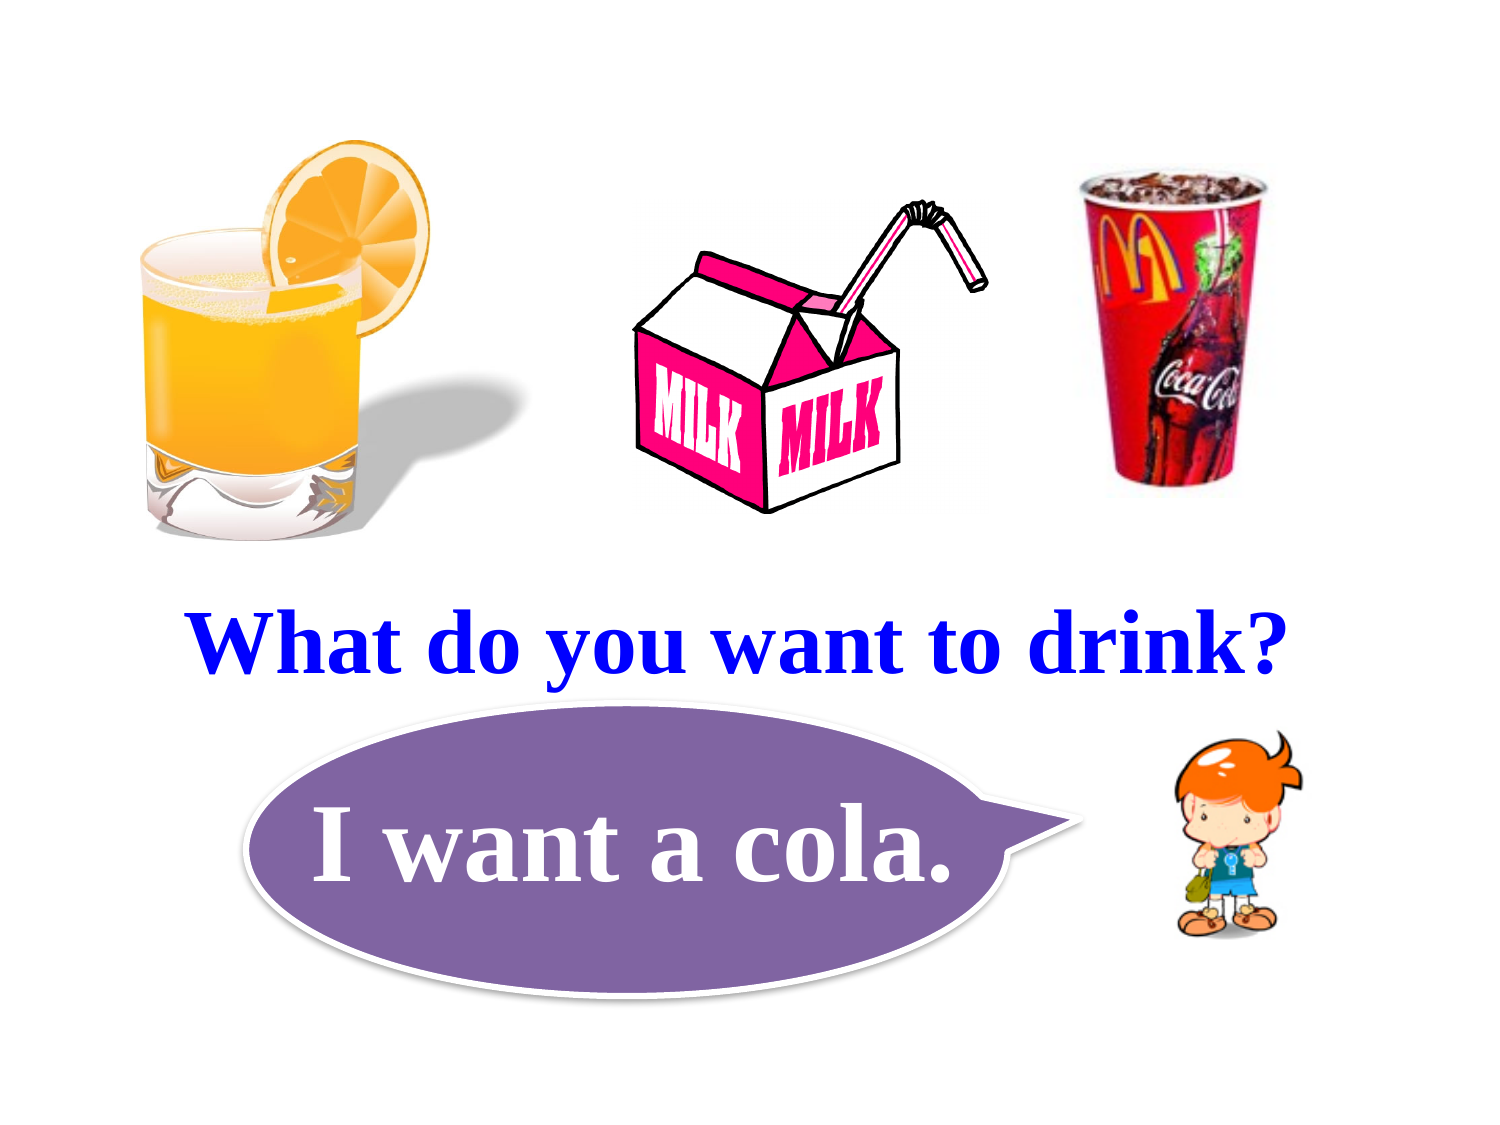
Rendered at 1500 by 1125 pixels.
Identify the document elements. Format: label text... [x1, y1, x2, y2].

text_box What do you want to drink? [168, 574, 1309, 699]
picture [1007, 163, 1342, 498]
picture [1124, 726, 1344, 946]
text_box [245, 702, 1008, 997]
picture [632, 198, 989, 514]
picture [140, 140, 566, 542]
